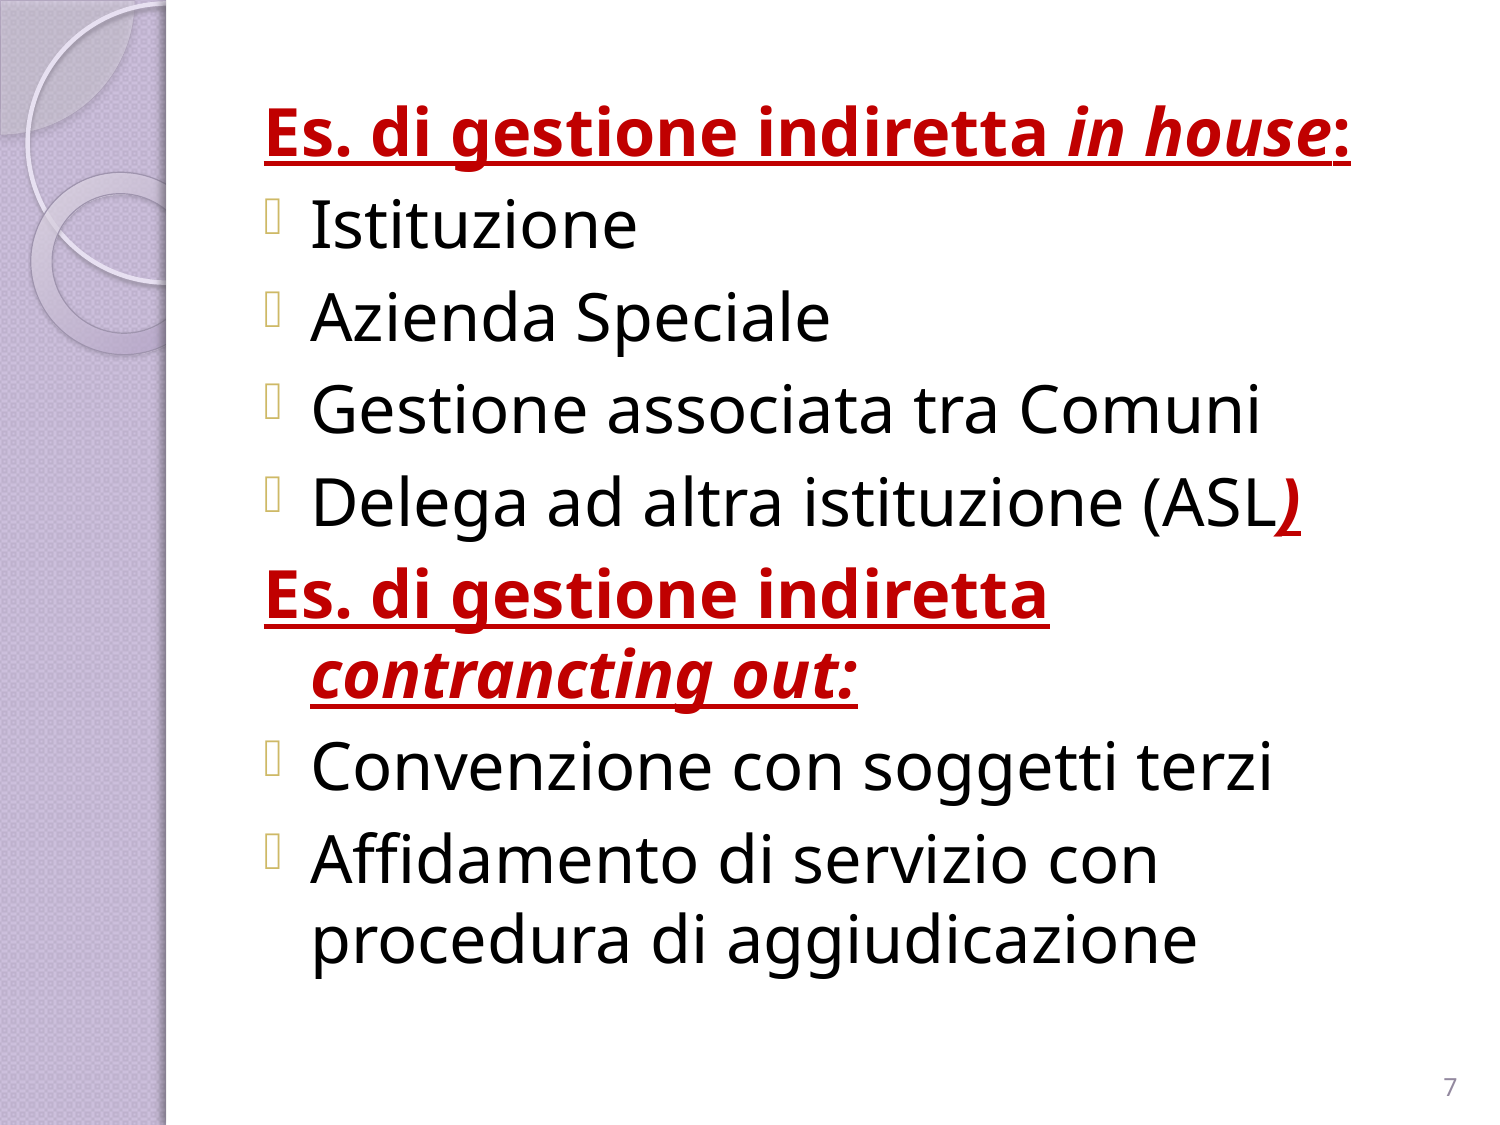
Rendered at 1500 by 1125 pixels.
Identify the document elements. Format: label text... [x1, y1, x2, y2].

list Es. di gestione indiretta in house: Istituzione Azienda Speciale Gestione associata tra Comuni Delega ad altra istituzione (ASL) Es. di gestione indiretta contrancting out: Convenzione con soggetti terzi Affidamento di servizio con procedura di aggiudicazione [235, 82, 1466, 1025]
slide_number 7 [1413, 1034, 1488, 1113]
